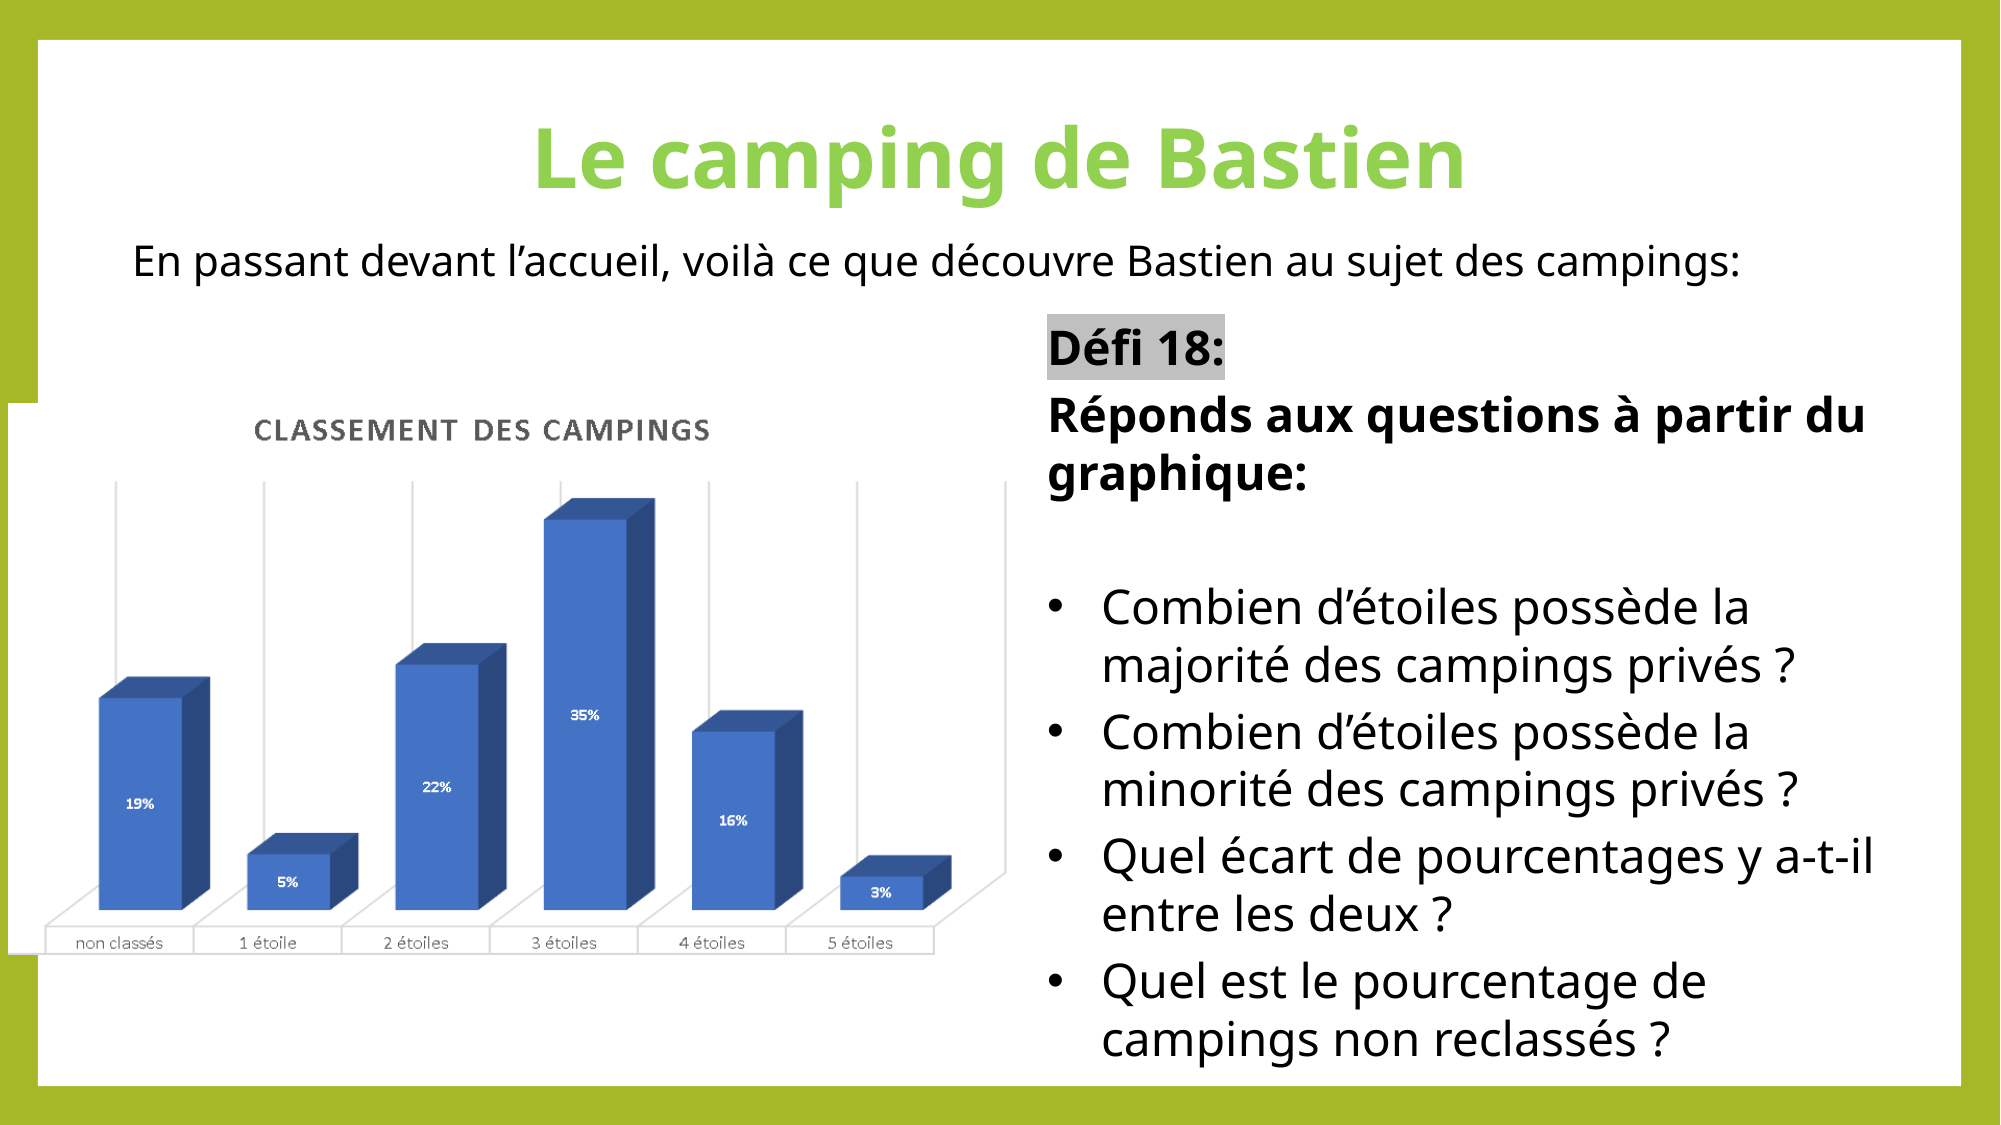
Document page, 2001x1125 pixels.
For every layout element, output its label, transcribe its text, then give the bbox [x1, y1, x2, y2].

list En passant devant l’accueil, voilà ce que découvre Bastien au sujet des campings: [110, 232, 1860, 327]
text_box Défi 18: Réponds aux questions à partir du graphique: Combien d’étoiles possède la majorité des campings privés ? Combien d’étoiles possède la minorité des campings privés ? Quel écart de pourcentages y a-t-il entre les deux ? Quel est le pourcentage de campings non reclassés ? [1032, 310, 1952, 1078]
title Le camping de Bastien [189, 49, 1810, 232]
picture [7, 403, 1033, 956]
